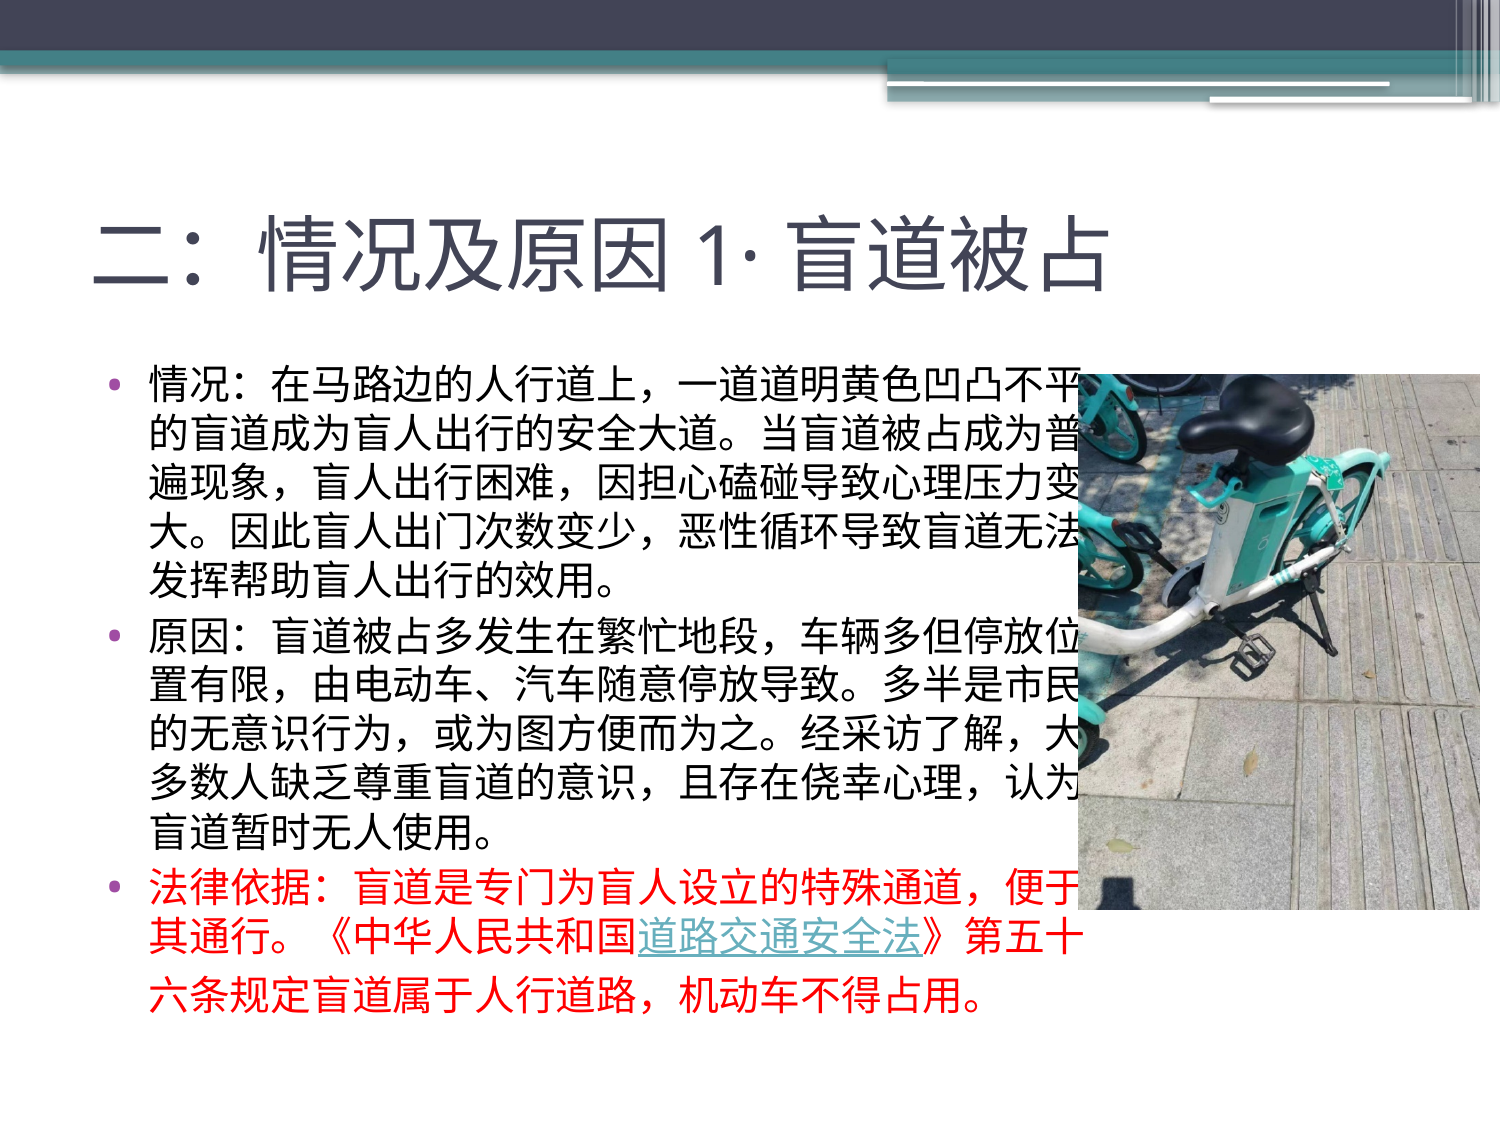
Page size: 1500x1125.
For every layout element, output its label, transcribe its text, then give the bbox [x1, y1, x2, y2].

title 二：情况及原因1·盲道被占 [75, 175, 1425, 329]
picture [1077, 374, 1480, 911]
list 情况：在马路边的人行道上，一道道明黄色凹凸不平的盲道成为盲人出行的安全大道。当盲道被占成为普遍现象，盲人出行困难，因担心磕碰导致心理压力变大。因此盲人出门次数变少，恶性循环导致盲道无法发挥帮助盲人出行的效用。 原因：盲道被占多发生在繁忙地段，车辆多但停放位置有限，由电动车、汽车随意停放导致。多半是市民的无意识行为，或为图方便而为之。经采访了解，大多数人缺乏尊重盲道的意识，且存在侥幸心理，认为盲道暂时无人使用。 法律依据：盲道是专门为盲人设立的特殊通道，便于其通行。《中华人民共和国道路交通安全法》第五十六条规定盲道属于人行道路，机动车不得占用。 [75, 351, 1102, 1032]
